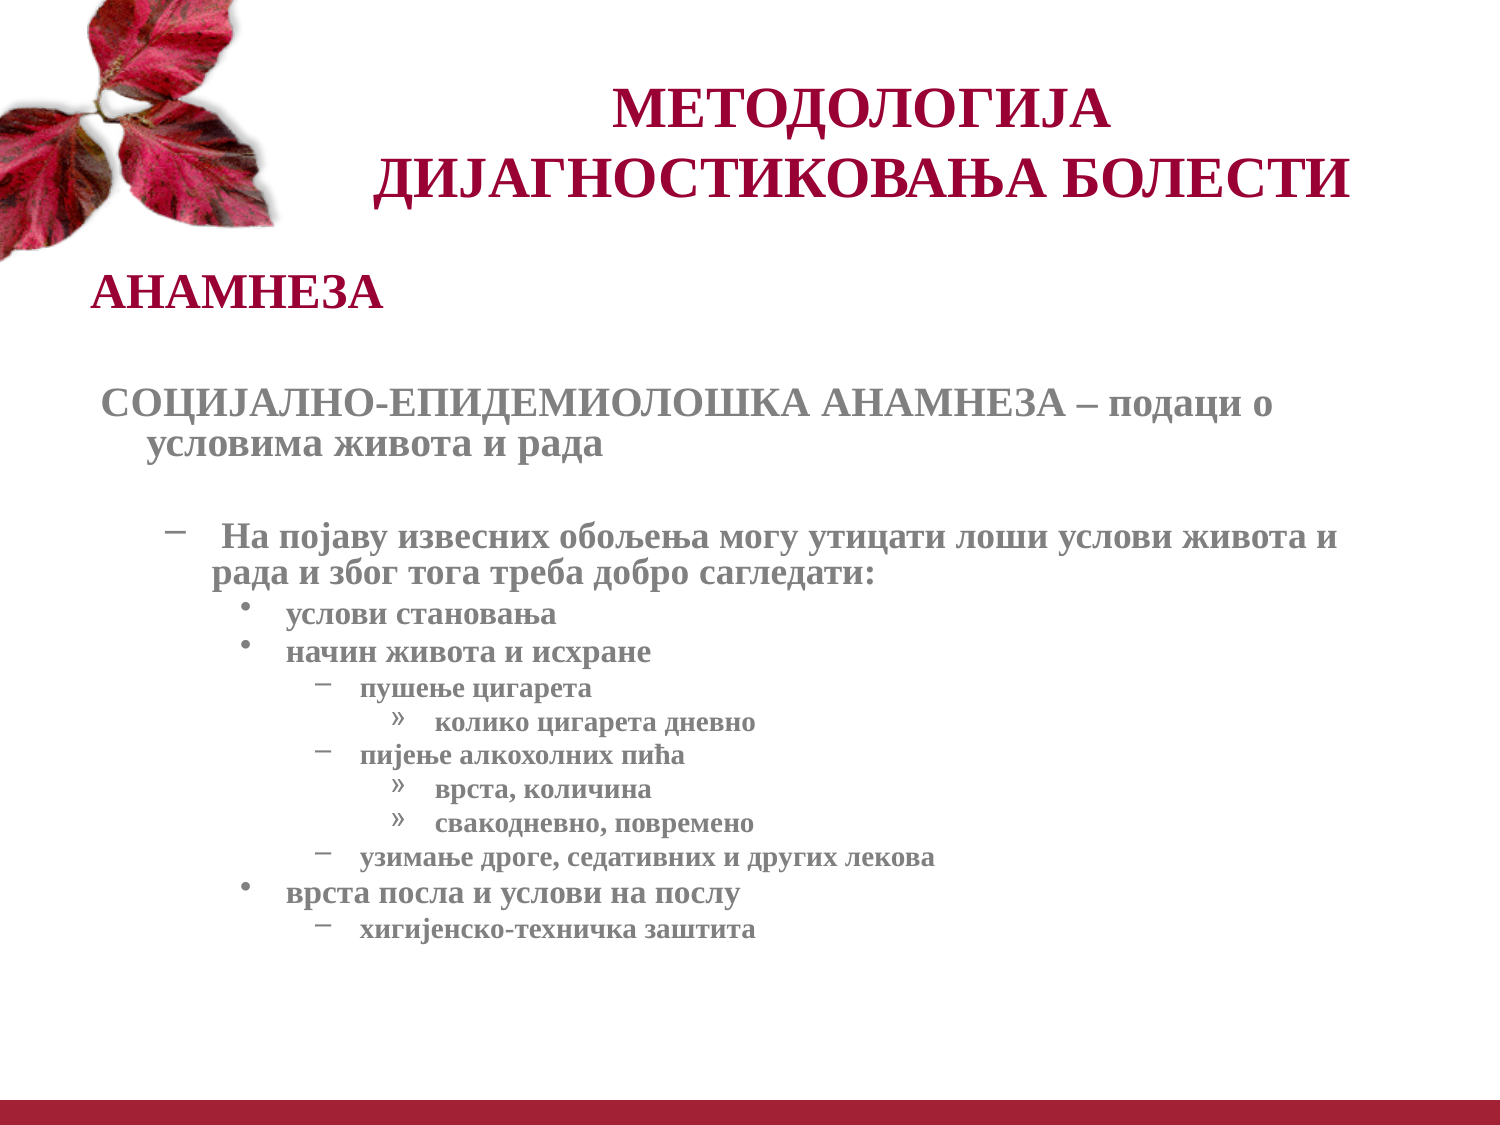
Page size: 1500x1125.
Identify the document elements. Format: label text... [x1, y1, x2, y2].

list АНАМНЕЗА СОЦИЈАЛНО-ЕПИДЕМИОЛОШКА АНАМНЕЗА – подаци о условима живота и рада На појаву извесних обољења могу утицати лоши услови живота и рада и због тога треба добро сагледати: услови становања начин живота и исхране пушење цигарета колико цигарета дневно пијење алкохолних пића врста, количина свакодневно, повремено узимање дроге, седативних и других лекова врста посла и услови на послу хигијенско-техничка заштита [74, 262, 1426, 1006]
picture [0, 0, 295, 273]
title МЕТОДОЛОГИЈА ДИЈАГНОСТИКОВАЊА БОЛЕСТИ [289, 44, 1436, 233]
